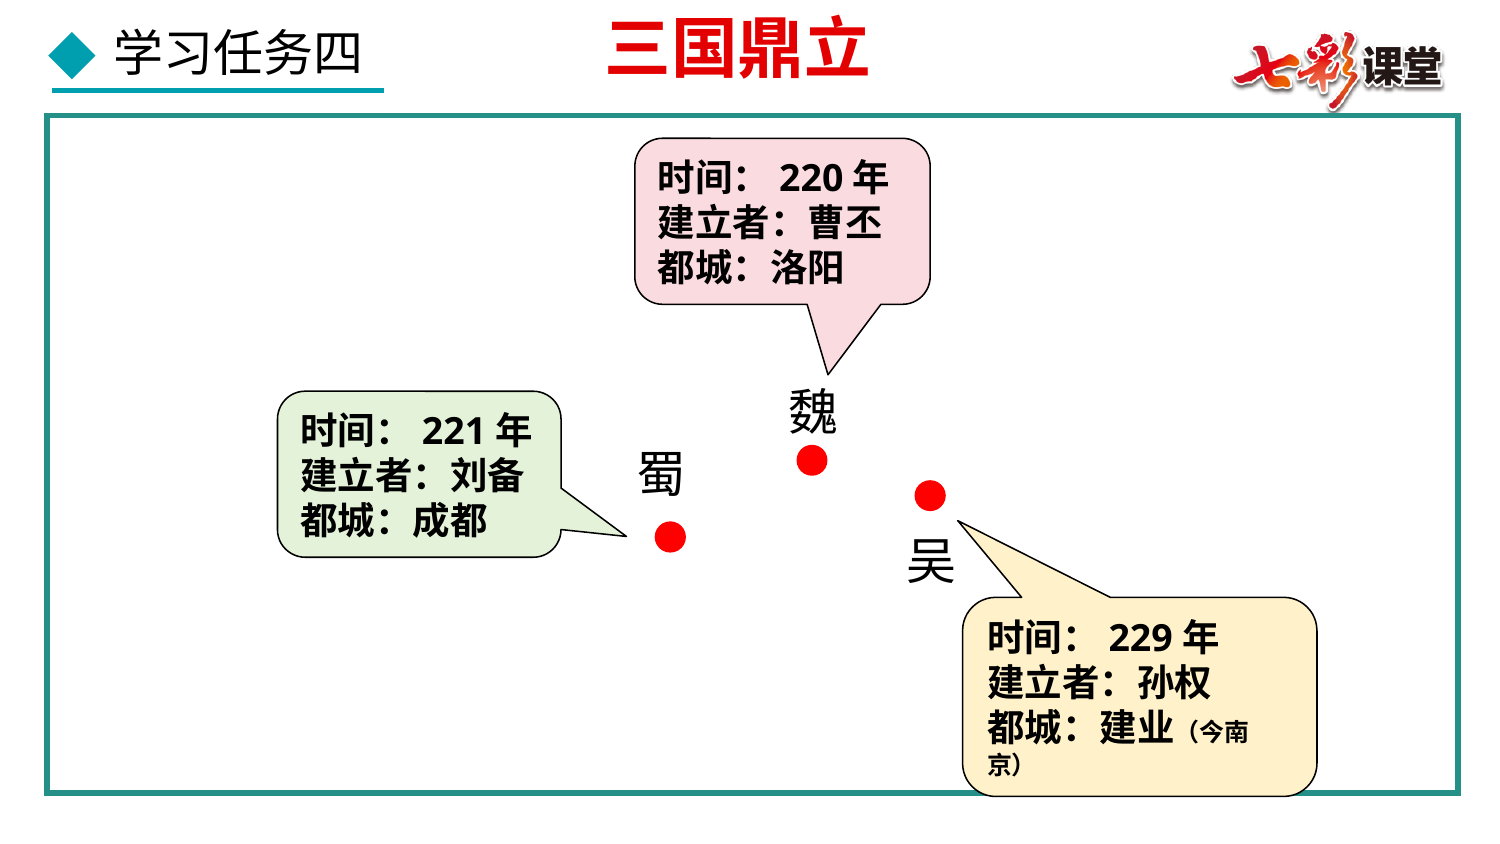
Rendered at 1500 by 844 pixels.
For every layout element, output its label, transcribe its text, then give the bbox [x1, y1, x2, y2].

text_box 时间：221年 建立者：刘备 都城：成都 [277, 391, 621, 558]
text_box 时间：220年 建立者：曹丕 都城：洛阳 [634, 138, 931, 372]
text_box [772, 372, 872, 476]
text_box 时间：229年 建立者：孙权 都城：建业（今南京） [962, 536, 1317, 797]
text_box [621, 434, 720, 553]
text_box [890, 480, 990, 598]
picture [1228, 26, 1449, 113]
text_box 三国鼎立 [589, 0, 927, 94]
